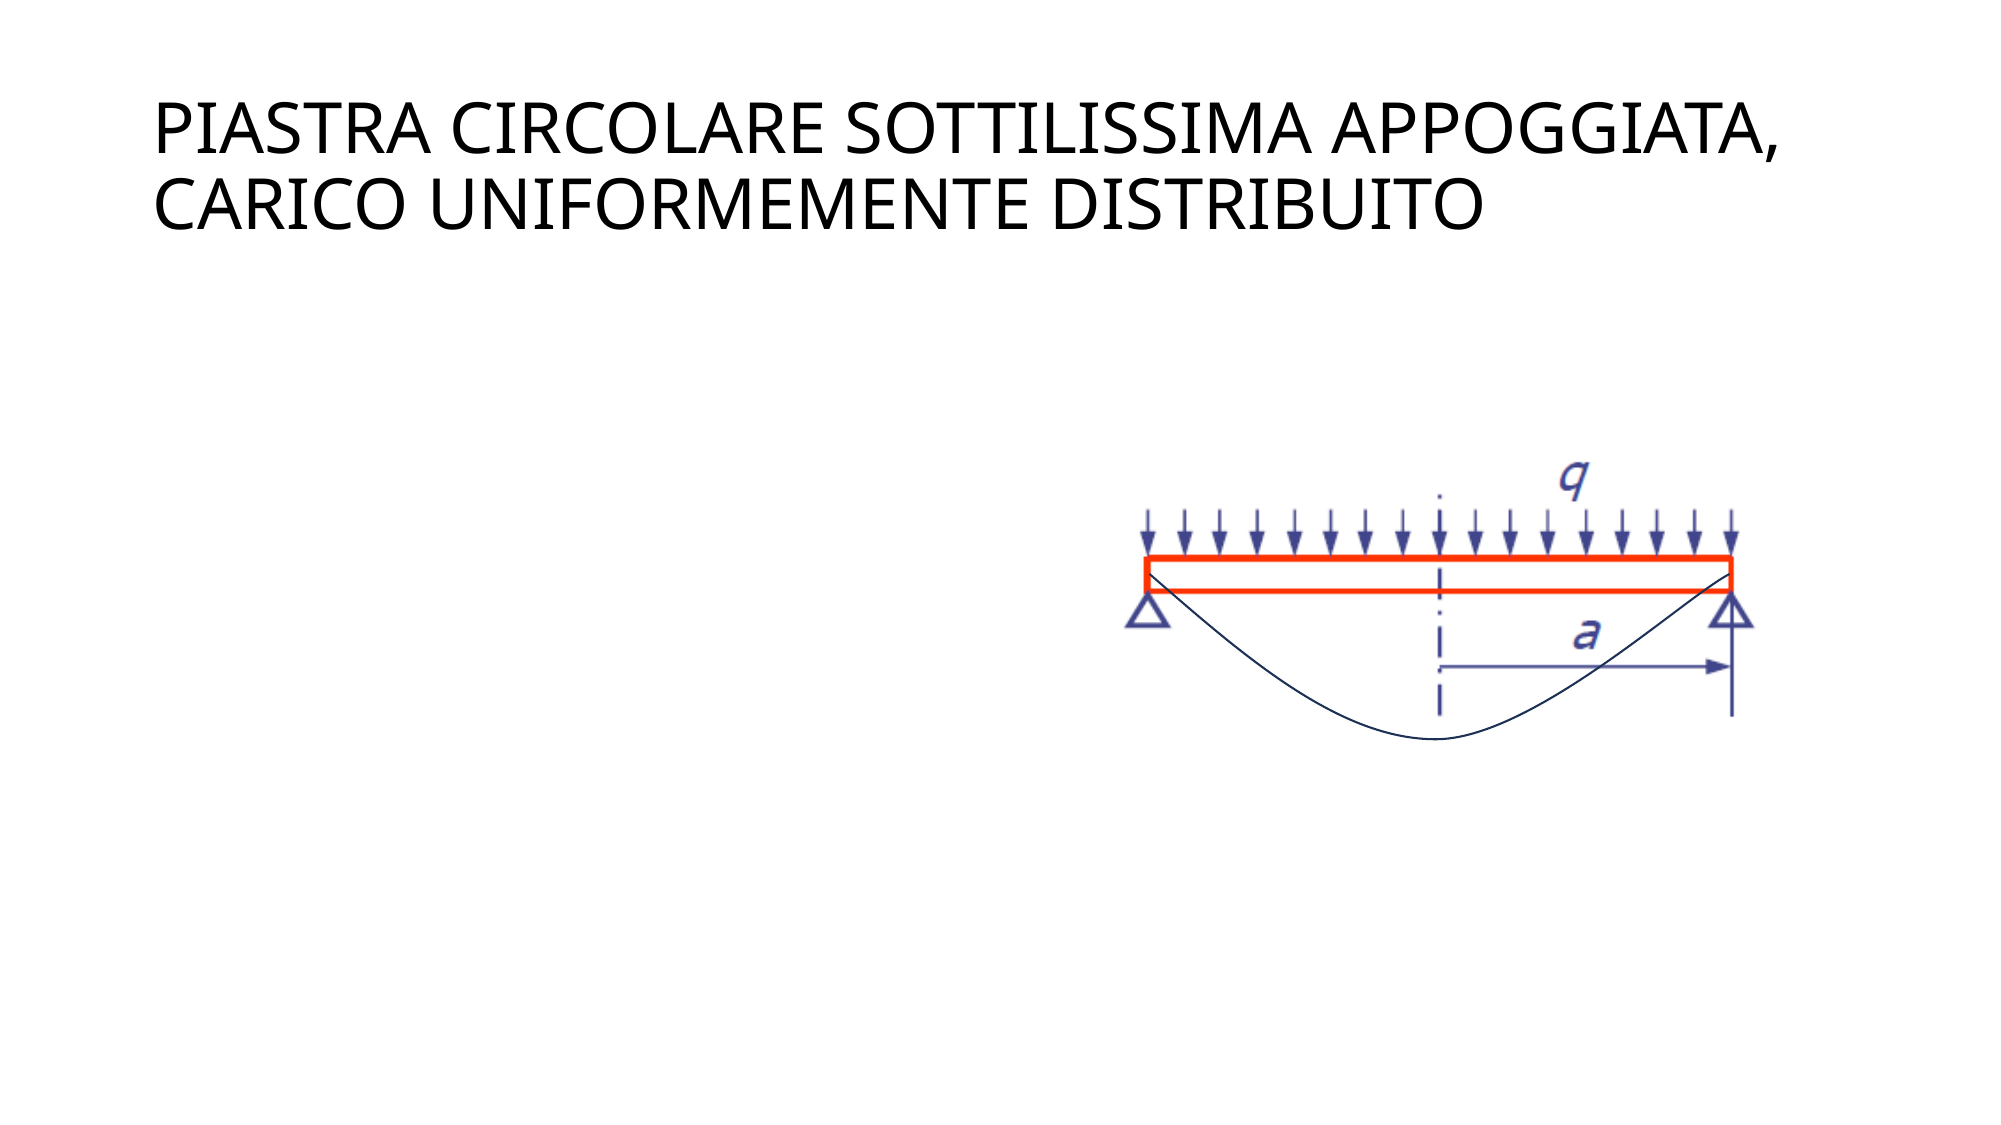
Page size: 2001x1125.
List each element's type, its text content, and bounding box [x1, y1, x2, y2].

picture [1098, 443, 1782, 742]
title PIASTRA CIRCOLARE SOTTILISSIMA APPOGGIATA, CARICO UNIFORMEMENTE DISTRIBUITO [137, 59, 1863, 278]
